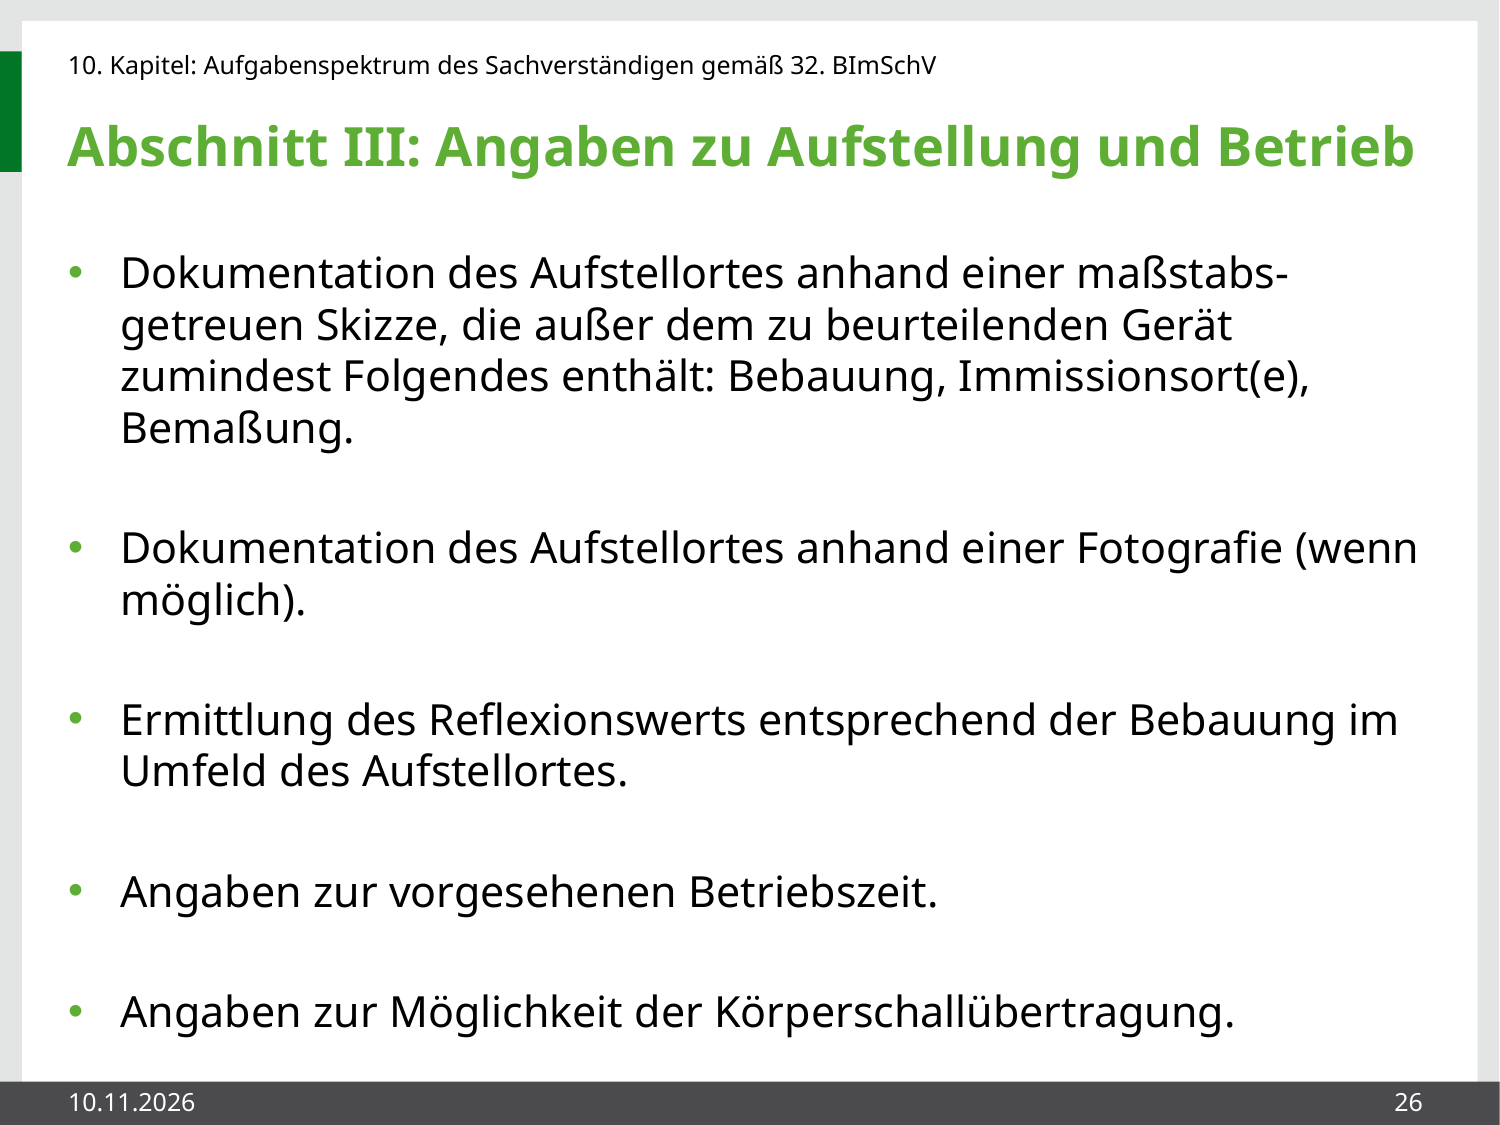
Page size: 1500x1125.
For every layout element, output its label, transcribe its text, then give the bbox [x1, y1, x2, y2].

slide_number 26 [1331, 1082, 1423, 1125]
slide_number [68, 1082, 231, 1125]
list Dokumentation des Aufstellortes anhand einer maßstabs-getreuen Skizze, die außer dem zu beurteilenden Gerät zumindest Folgendes enthält: Bebauung, Immissionsort(e), Bemaßung. Dokumentation des Aufstellortes anhand einer Fotografie (wenn möglich). Ermittlung des Reflexionswerts entsprechend der Bebauung im Umfeld des Aufstellortes. Angaben zur vorgesehenen Betriebszeit. Angaben zur Möglichkeit der Körperschallübertragung. [68, 245, 1436, 1047]
title Abschnitt III: Angaben zu Aufstellung und Betrieb [67, 77, 1427, 178]
